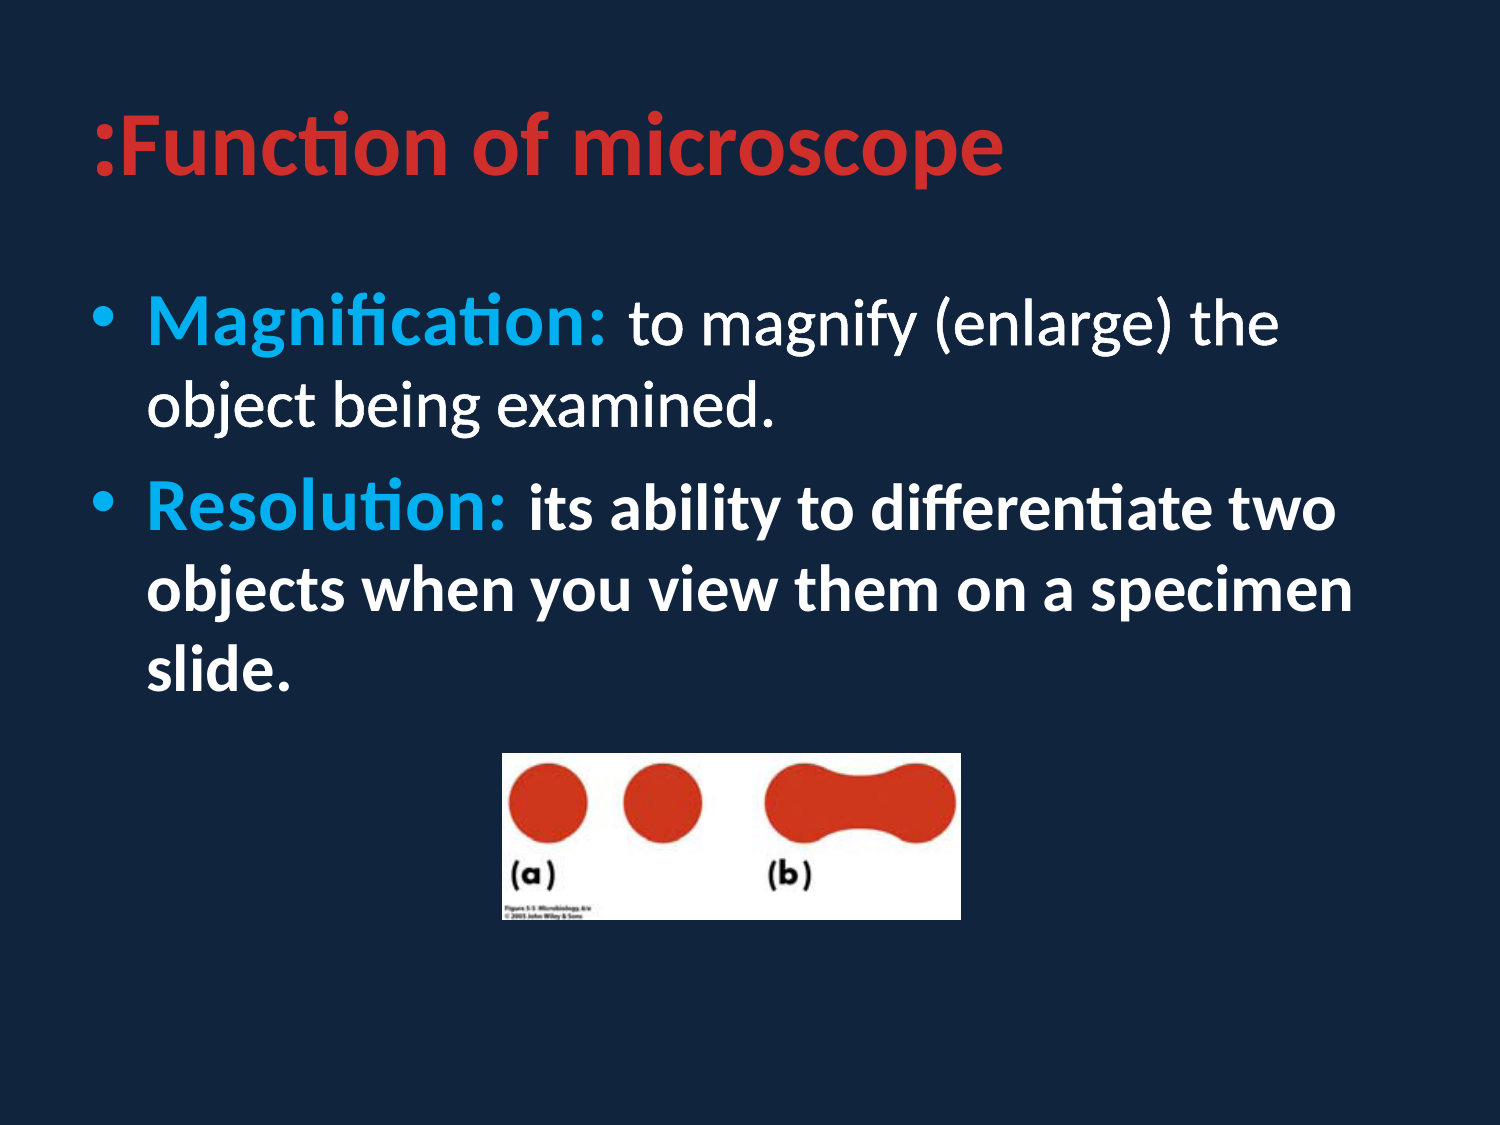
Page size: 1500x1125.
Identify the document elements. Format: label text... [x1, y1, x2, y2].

title Function of microscope: [75, 45, 1425, 233]
picture [502, 753, 961, 920]
list Magnification: to magnify (enlarge) the object being examined. Resolution: its ability to differentiate two objects when you view them on a specimen slide. [75, 262, 1425, 1059]
